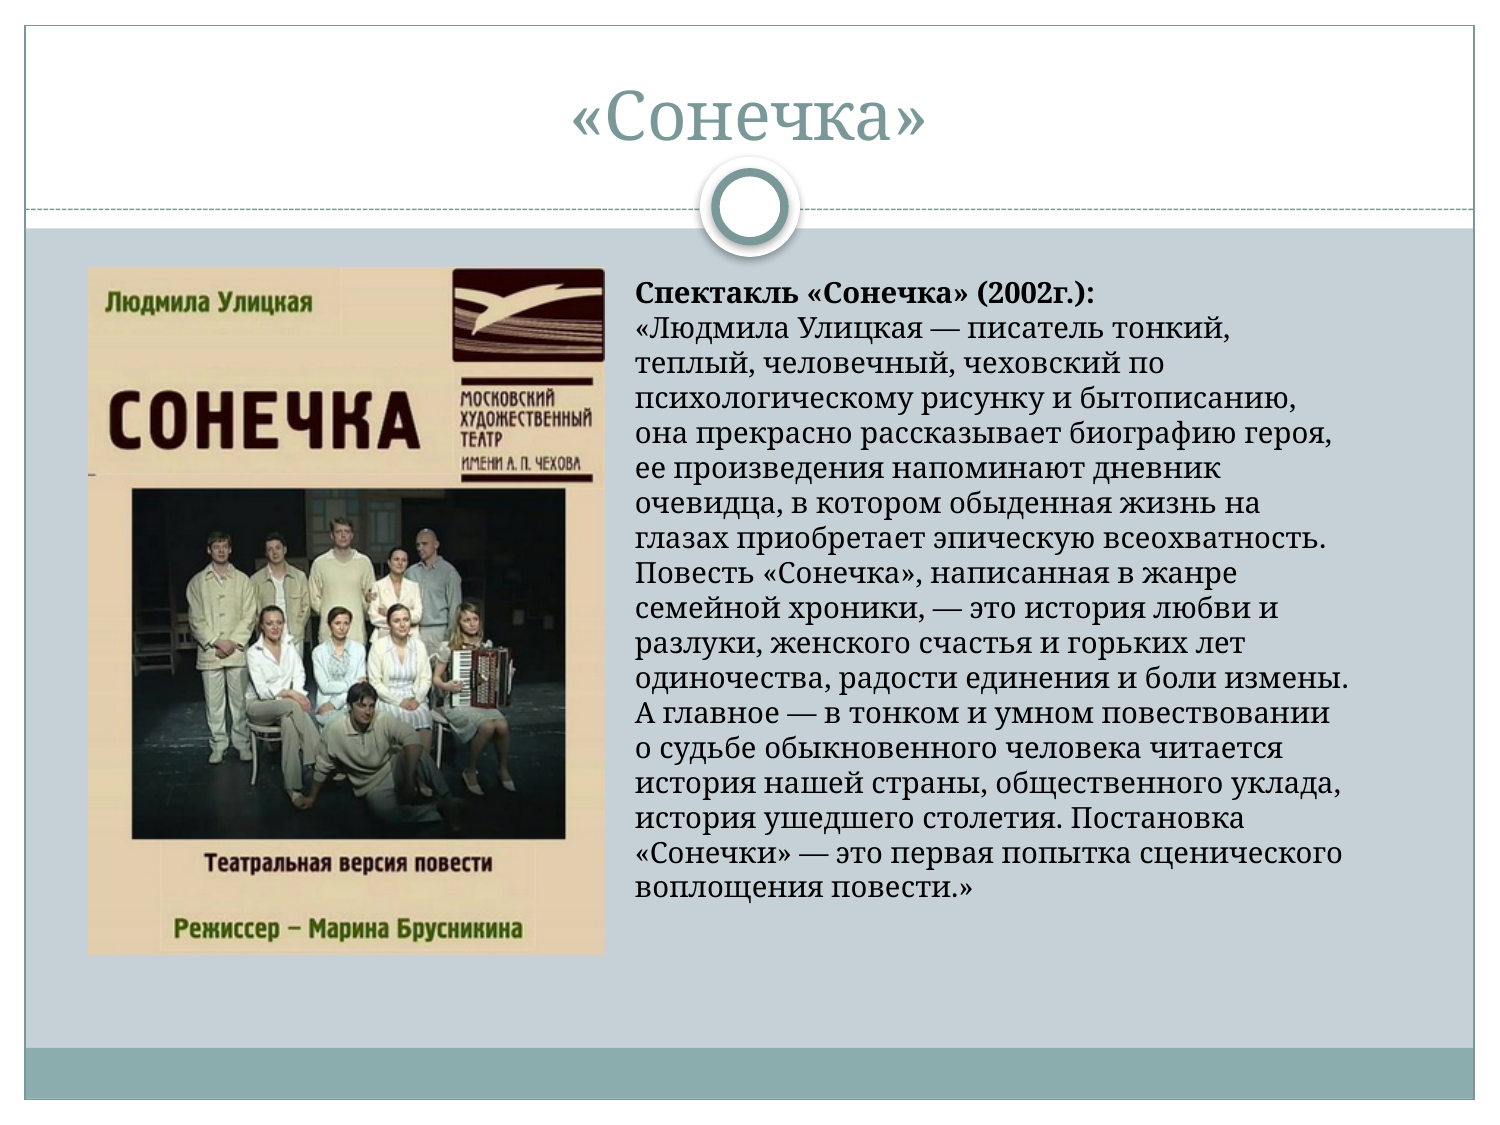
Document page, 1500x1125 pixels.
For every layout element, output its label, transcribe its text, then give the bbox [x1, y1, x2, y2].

title «Сонечка» [49, 37, 1450, 162]
picture [88, 266, 605, 955]
text_box Спектакль «Сонечка» (2002г.): «Людмила Улицкая — писатель тонкий, теплый, человечный, чеховский по психологическому рисунку и бытописанию, она прекрасно рассказывает биографию героя, ее произведения напоминают дневник очевидца, в котором обыденная жизнь на глазах приобретает эпическую всеохватность. Повесть «Сонечка», написанная в жанре семейной хроники, — это история любви и разлуки, женского счастья и горьких лет одиночества, радости единения и боли измены. А главное — в тонком и умном повествовании о судьбе обыкновенного человека читается история нашей страны, общественного уклада, история ушедшего столетия. Постановка «Сонечки» — это первая попытка сценического воплощения повести.» [620, 267, 1365, 957]
